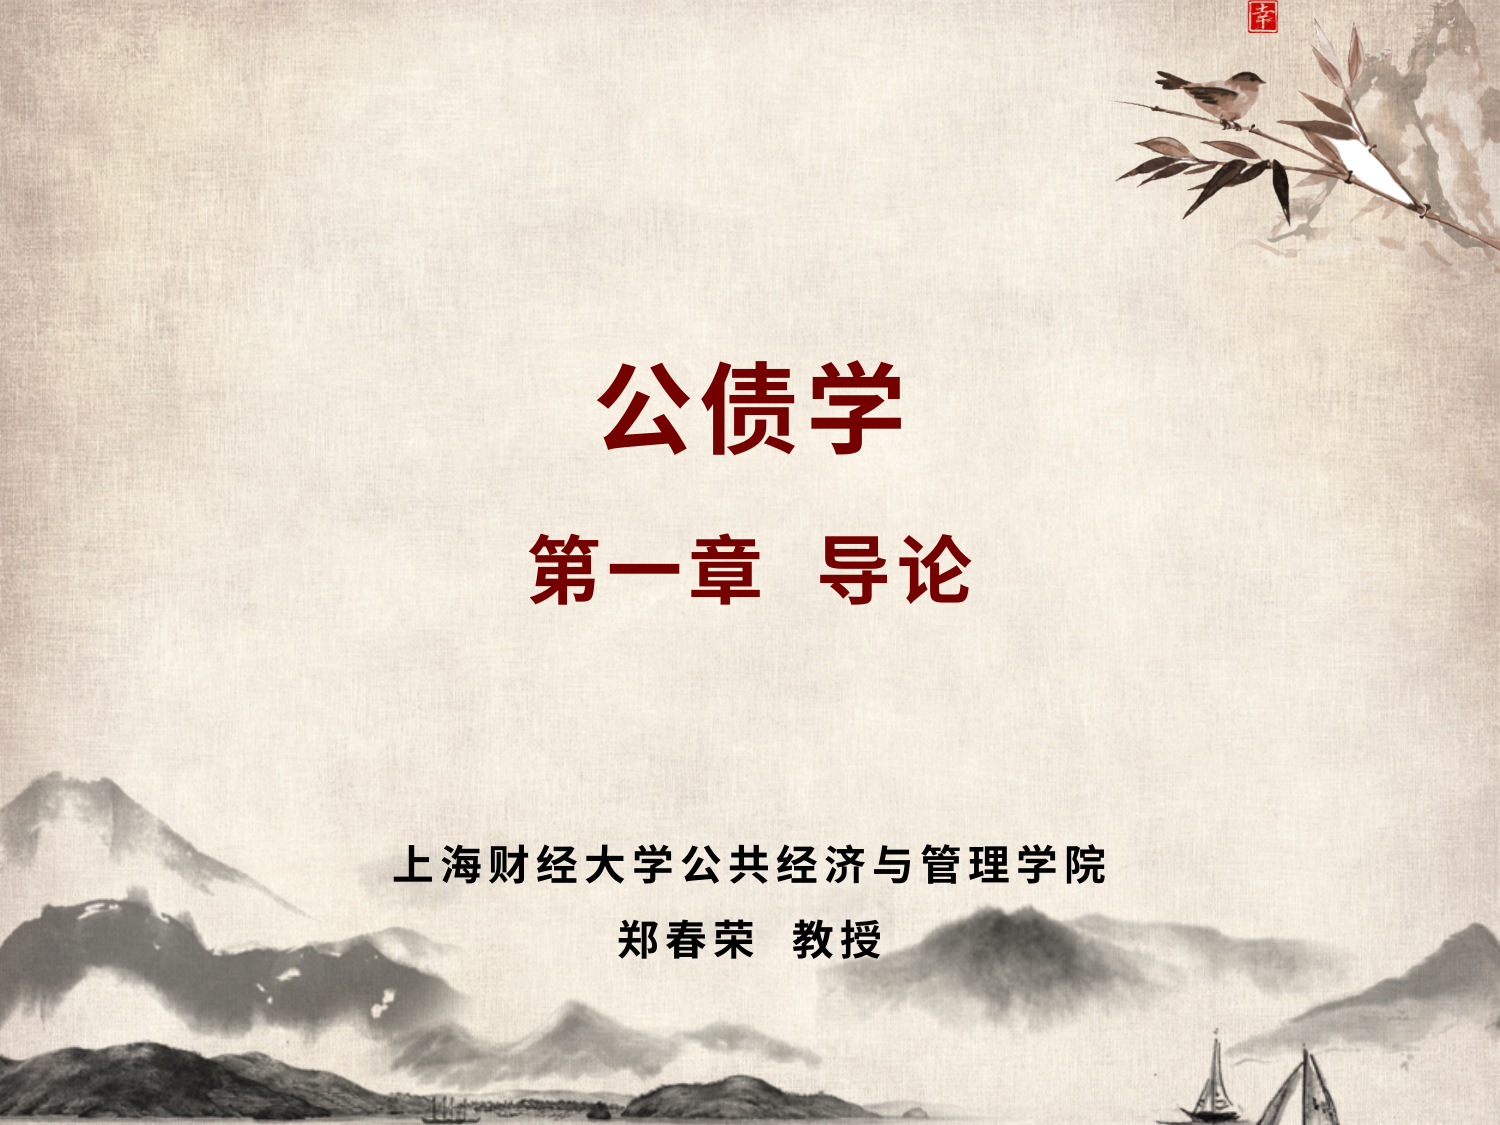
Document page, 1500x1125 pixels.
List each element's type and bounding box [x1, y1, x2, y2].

text_box [0, 0, 1500, 1125]
